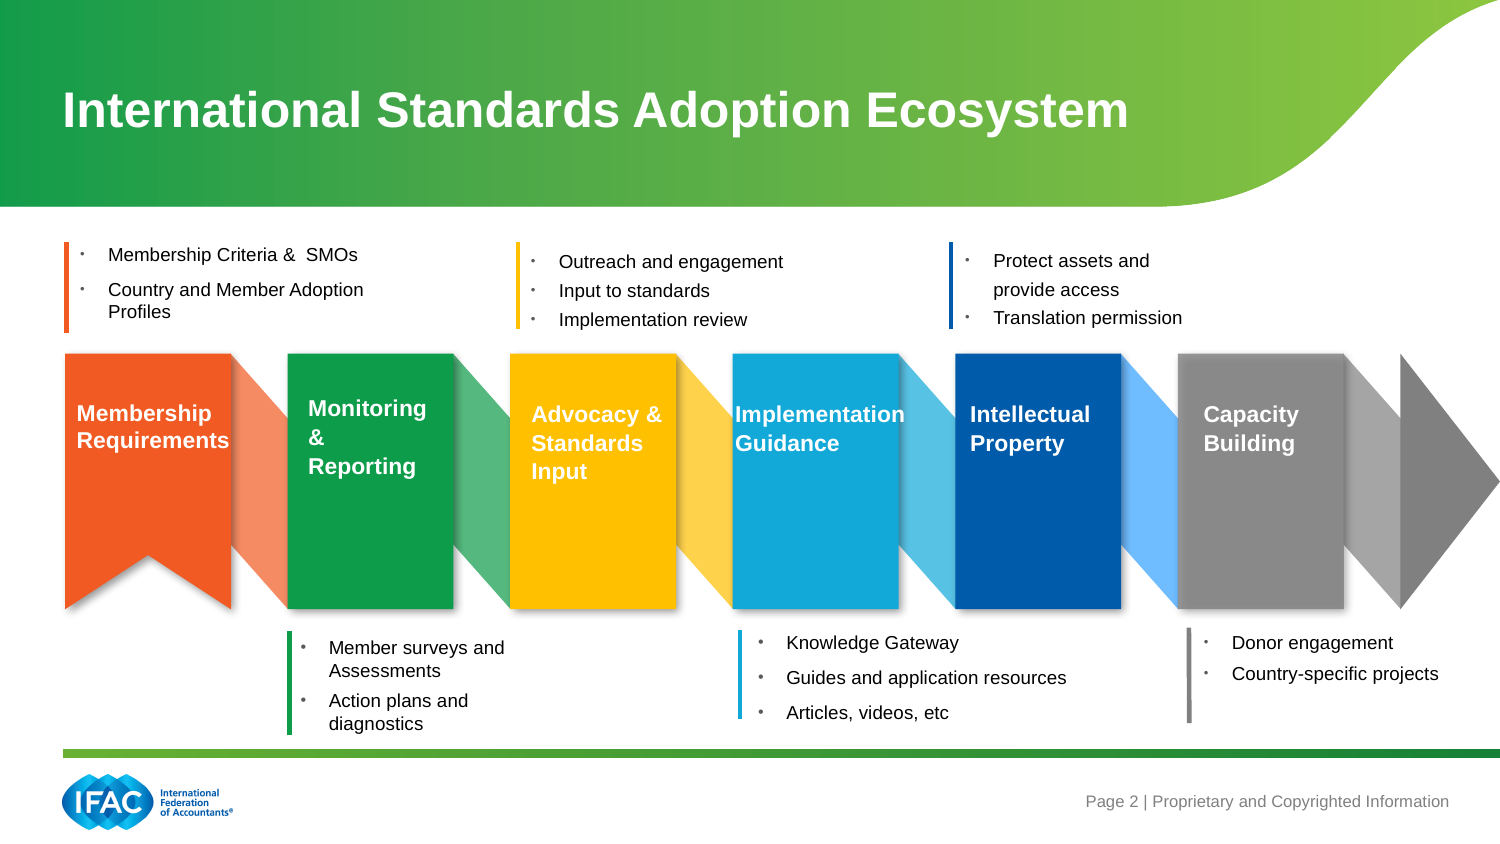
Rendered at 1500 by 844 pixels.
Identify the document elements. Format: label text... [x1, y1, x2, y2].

text_box Protect assets and provide access Translation permission [964, 242, 1199, 329]
picture [92, 774, 105, 778]
picture [77, 785, 140, 819]
text_box Member surveys and Assessments Action plans and diagnostics [298, 635, 564, 735]
picture [111, 774, 123, 778]
picture [0, 0, 1500, 207]
title International Standards Adoption Ecosystem [62, 75, 1300, 141]
text_box Donor engagement Country-specific projects [1203, 630, 1452, 685]
picture [93, 826, 104, 830]
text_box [64, 353, 1500, 610]
text_box Outreach and engagement Input to standards Implementation review [529, 244, 802, 331]
text_box Membership Criteria & SMOs Country and Member Adoption Profiles [78, 242, 428, 323]
picture [62, 774, 86, 830]
text_box Knowledge Gateway Guides and application resources Articles, videos, etc [758, 630, 1099, 724]
picture [129, 774, 233, 830]
